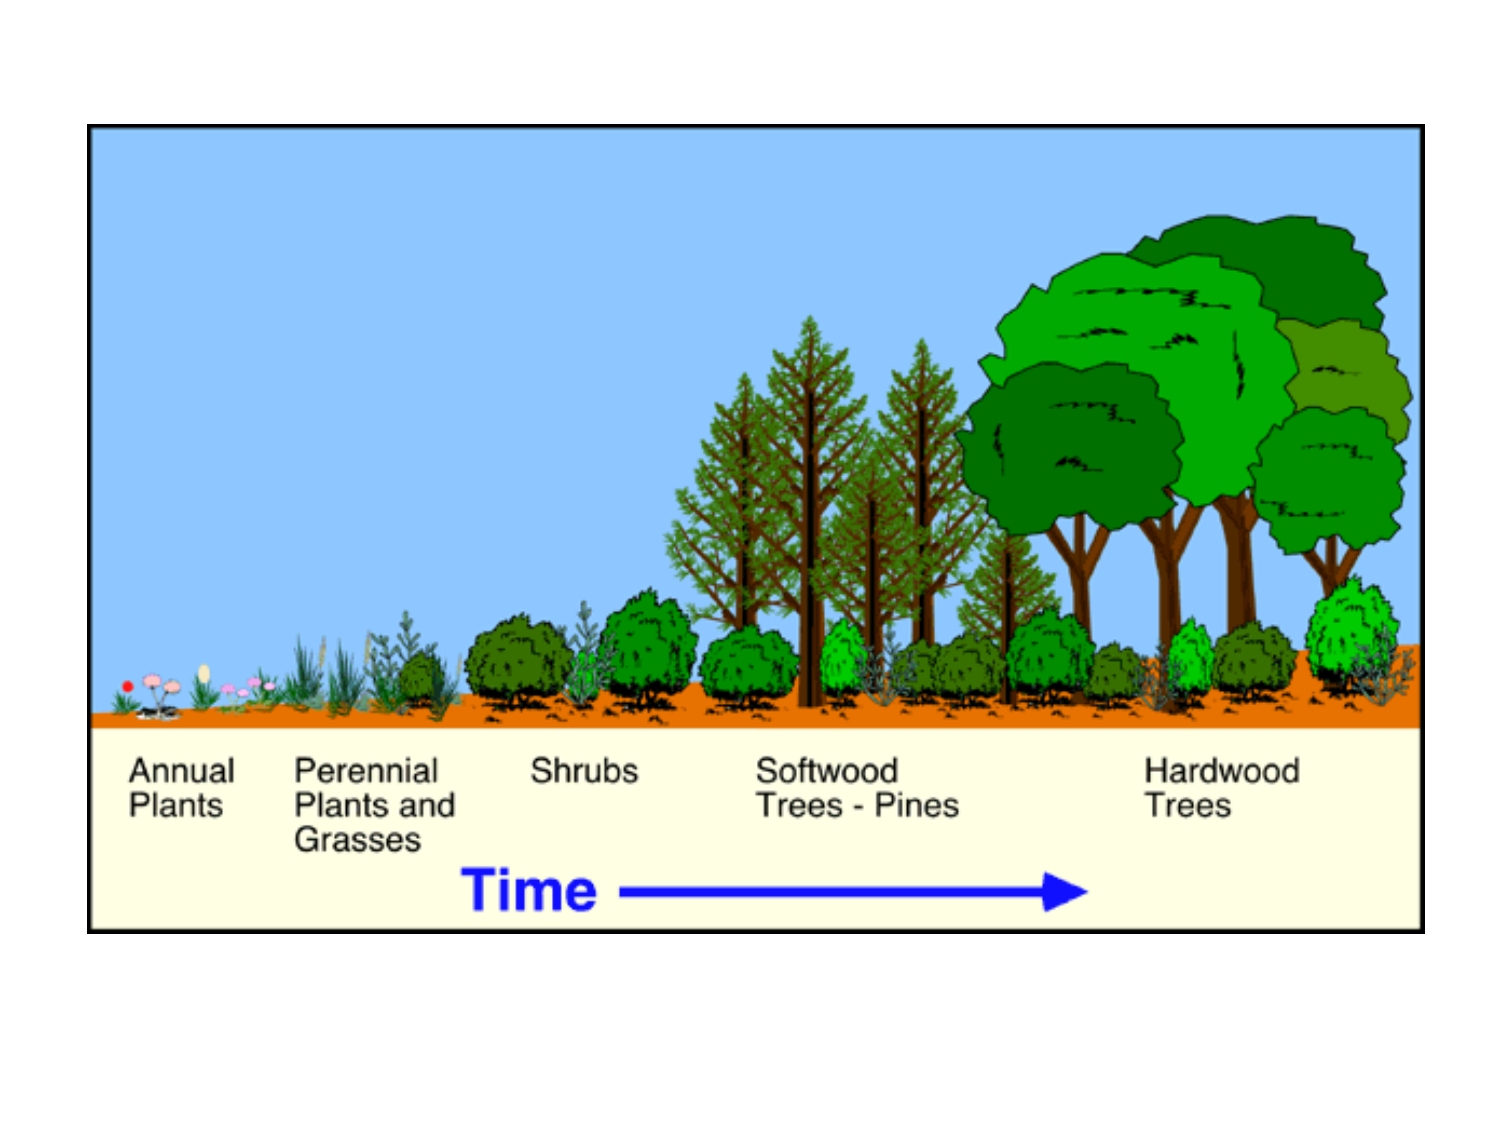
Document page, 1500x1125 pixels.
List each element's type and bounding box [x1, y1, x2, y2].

picture [87, 124, 1426, 935]
